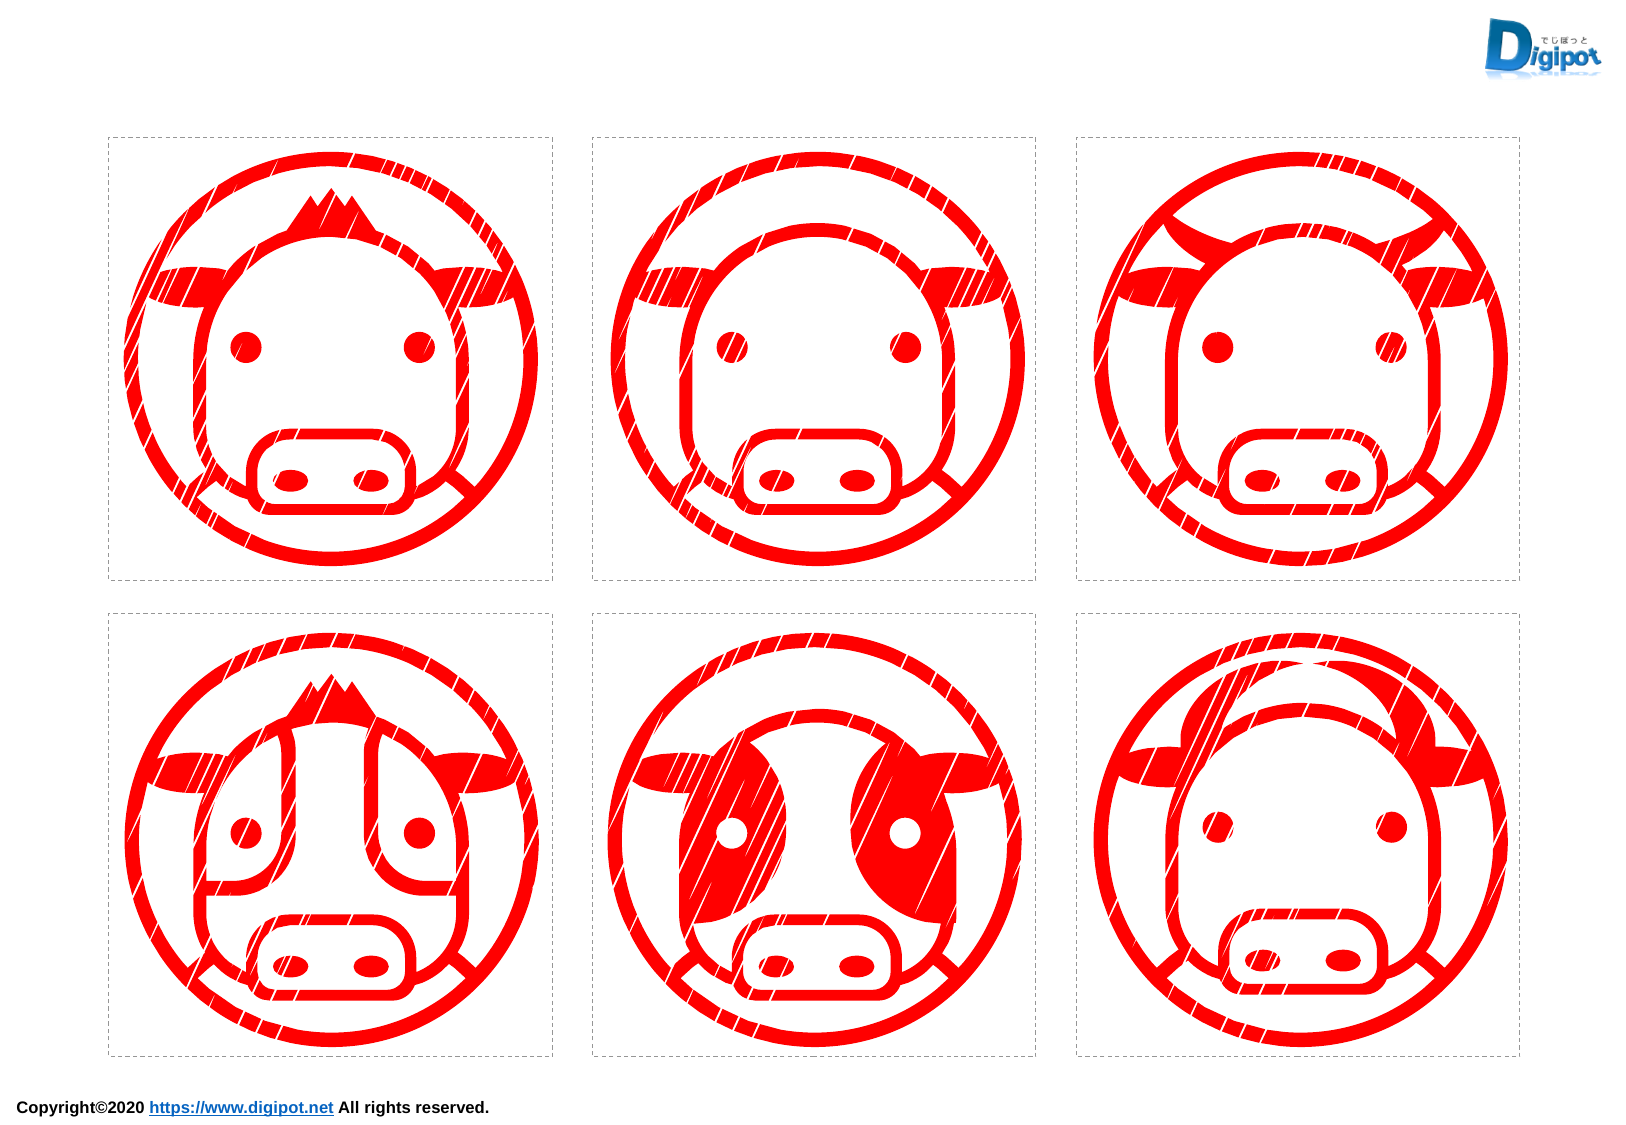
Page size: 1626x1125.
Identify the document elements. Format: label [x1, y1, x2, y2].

text_box [123, 631, 540, 1049]
text_box [122, 150, 539, 568]
text_box [1092, 150, 1509, 568]
text_box [1092, 631, 1509, 1049]
text_box [606, 631, 1023, 1049]
picture [1485, 18, 1602, 82]
text_box [609, 150, 1026, 568]
